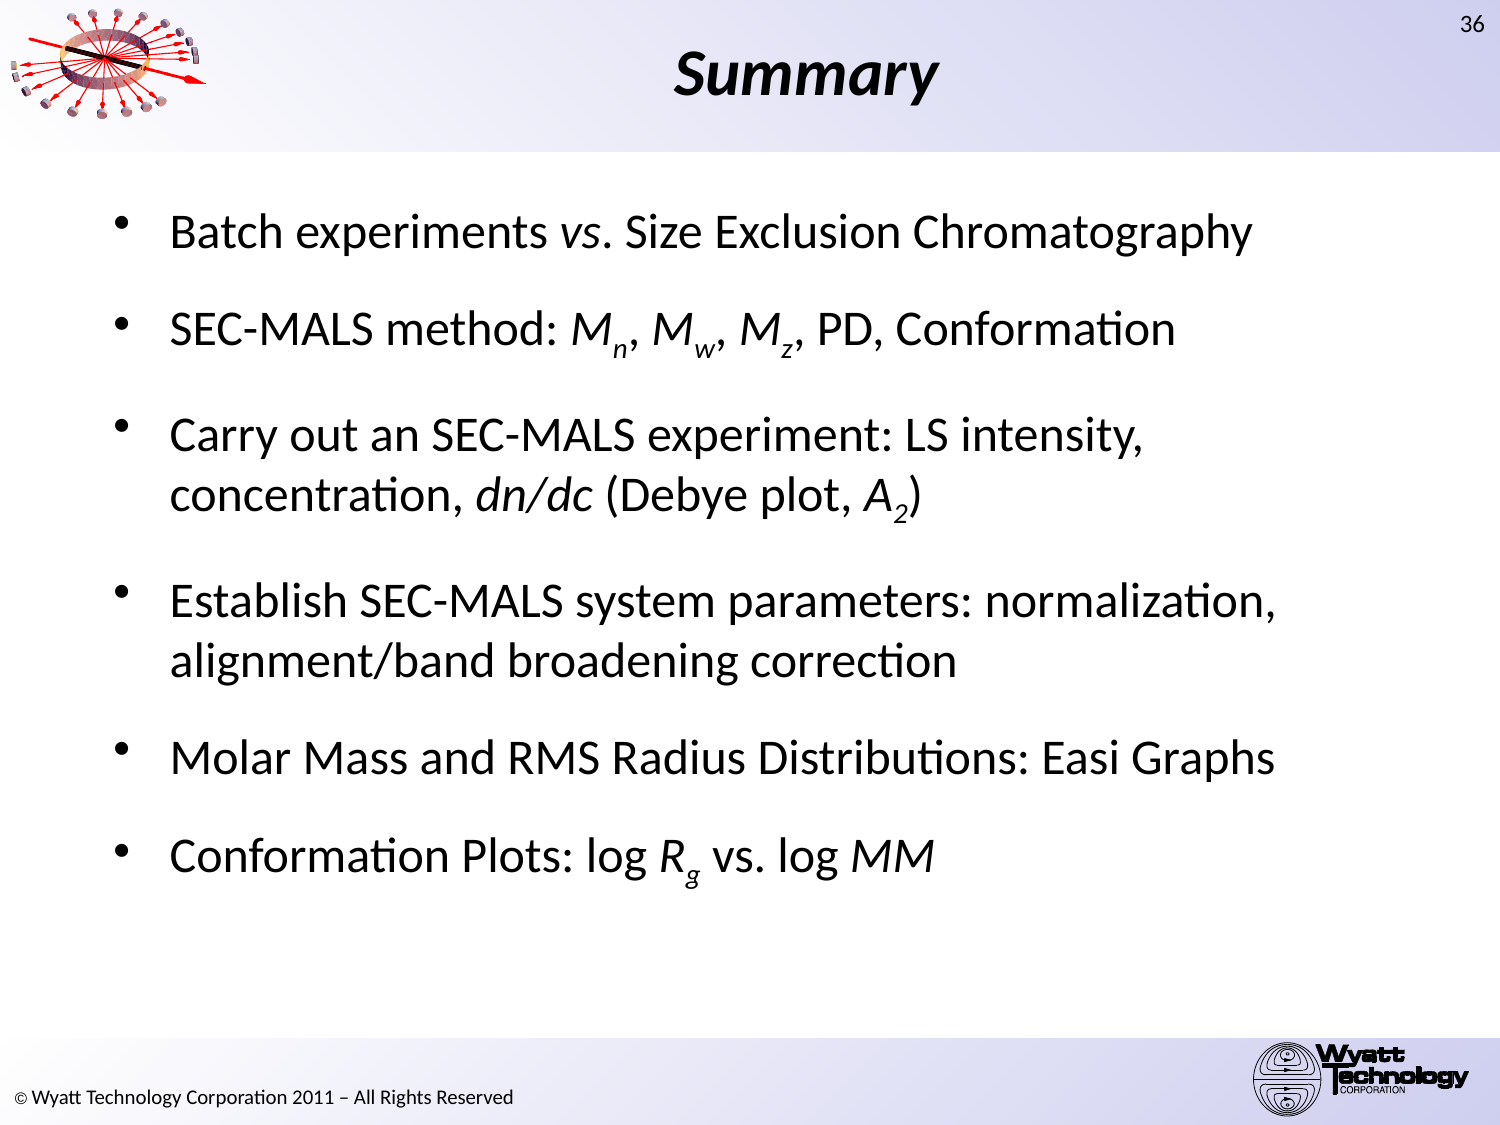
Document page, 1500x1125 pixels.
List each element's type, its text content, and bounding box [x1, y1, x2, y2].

title Summary [203, 21, 1410, 117]
list Batch experiments vs. Size Exclusion Chromatography SEC-MALS method: Mn, Mw, Mz, PD, Conformation Carry out an SEC-MALS experiment: LS intensity, concentration, dn/dc (Debye plot, A2) Establish SEC-MALS system parameters: normalization, alignment/band broadening correction Molar Mass and RMS Radius Distributions: Easi Graphs Conformation Plots: log Rg vs. log MM [98, 190, 1406, 975]
